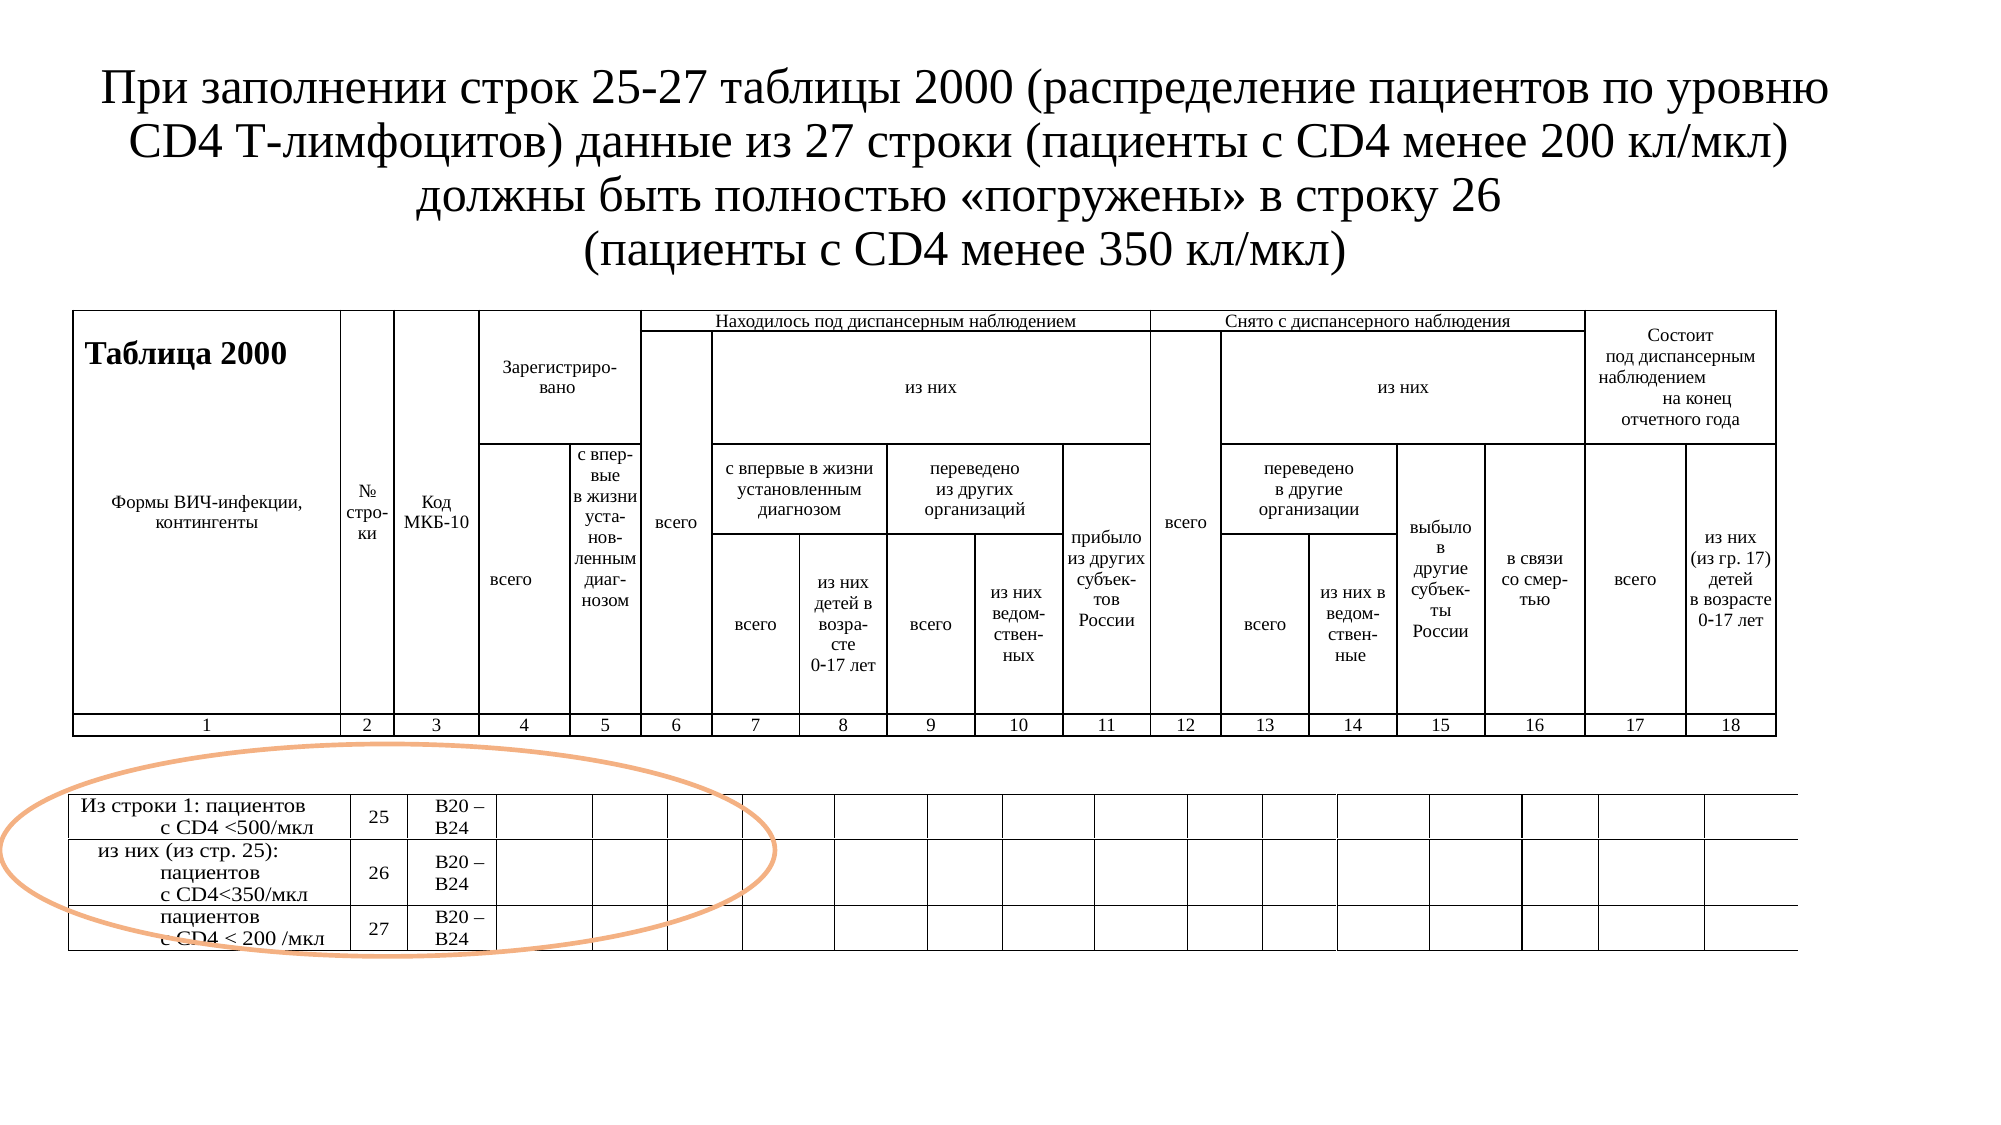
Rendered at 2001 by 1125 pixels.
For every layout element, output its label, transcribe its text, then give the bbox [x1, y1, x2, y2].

table_cell 1 [74, 715, 340, 735]
table_cell 5 [571, 715, 640, 735]
table_header Находилось под диспансерным наблюдением [642, 311, 1150, 330]
table_cell выбыло в другие субъек-ты России [1398, 445, 1484, 713]
table_cell 4 [480, 715, 569, 735]
table_cell 10 [976, 715, 1062, 735]
table_cell с впер-вые в жизни уста-нов-ленным диаг-нозом [571, 445, 640, 713]
table_cell в связи со смер-тью [1486, 445, 1584, 713]
table_header Формы ВИЧ-инфекции, контингенты [74, 311, 340, 713]
table_cell 6 [642, 715, 711, 735]
table_header Зарегистриро- вано [480, 311, 640, 443]
table_cell 18 [1687, 715, 1775, 735]
table_cell переведено в другие организации [1222, 445, 1396, 533]
table_cell 8 [800, 715, 886, 735]
table_cell из них детей в возра-сте 017 лет [800, 535, 886, 713]
table_cell 12 [1151, 715, 1220, 735]
table_cell всего [642, 332, 711, 713]
table_cell всего [480, 445, 569, 713]
table_cell 13 [1222, 715, 1308, 735]
table_cell прибыло из других субъек-тов России [1064, 445, 1150, 713]
table_cell с впервые в жизни установленным диагнозом [713, 445, 886, 533]
table_cell всего [713, 535, 799, 713]
table_cell всего [1586, 445, 1685, 713]
table_cell всего [1151, 332, 1220, 713]
table_cell 17 [1586, 715, 1685, 735]
table_cell 11 [1064, 715, 1150, 735]
table_cell из них ведом-ствен-ных [976, 535, 1062, 713]
table_cell 7 [713, 715, 799, 735]
picture [67, 793, 1798, 975]
table_cell всего [1222, 535, 1308, 713]
table_header № стро-ки [341, 311, 393, 713]
text_box Таблица 2000 [69, 323, 303, 379]
table_cell из них (из гр. 17) детей в возрасте 017 лет [1687, 445, 1775, 713]
title При заполнении строк 25-27 таблицы 2000 (распределение пациентов по уровню CD4 Т-лимфоцитов) данные из 27 строки (пациенты с CD4 менее 200 кл/мкл) должны быть полностью «погружены» в строку 26 (пациенты с CD4 менее 350 кл/мкл) [67, 59, 1863, 278]
table_cell 9 [888, 715, 974, 735]
table_cell 14 [1310, 715, 1396, 735]
table_cell 16 [1486, 715, 1584, 735]
table_cell 2 [341, 715, 393, 735]
text_box [0, 742, 717, 911]
table_cell из них [713, 332, 1150, 443]
table_cell всего [888, 535, 974, 713]
table_cell 15 [1398, 715, 1484, 735]
table_header Снято с диспансерного наблюдения [1151, 311, 1584, 330]
table_header Код МКБ-10 [395, 311, 478, 713]
table_cell 3 [395, 715, 478, 735]
table_cell из них [1222, 332, 1584, 443]
table_header Состоит под диспансерным наблюдением на конец отчетного года [1586, 311, 1775, 443]
table_cell из них в ведом-ствен-ные [1310, 535, 1396, 713]
table_cell переведено из других организаций [888, 445, 1062, 533]
